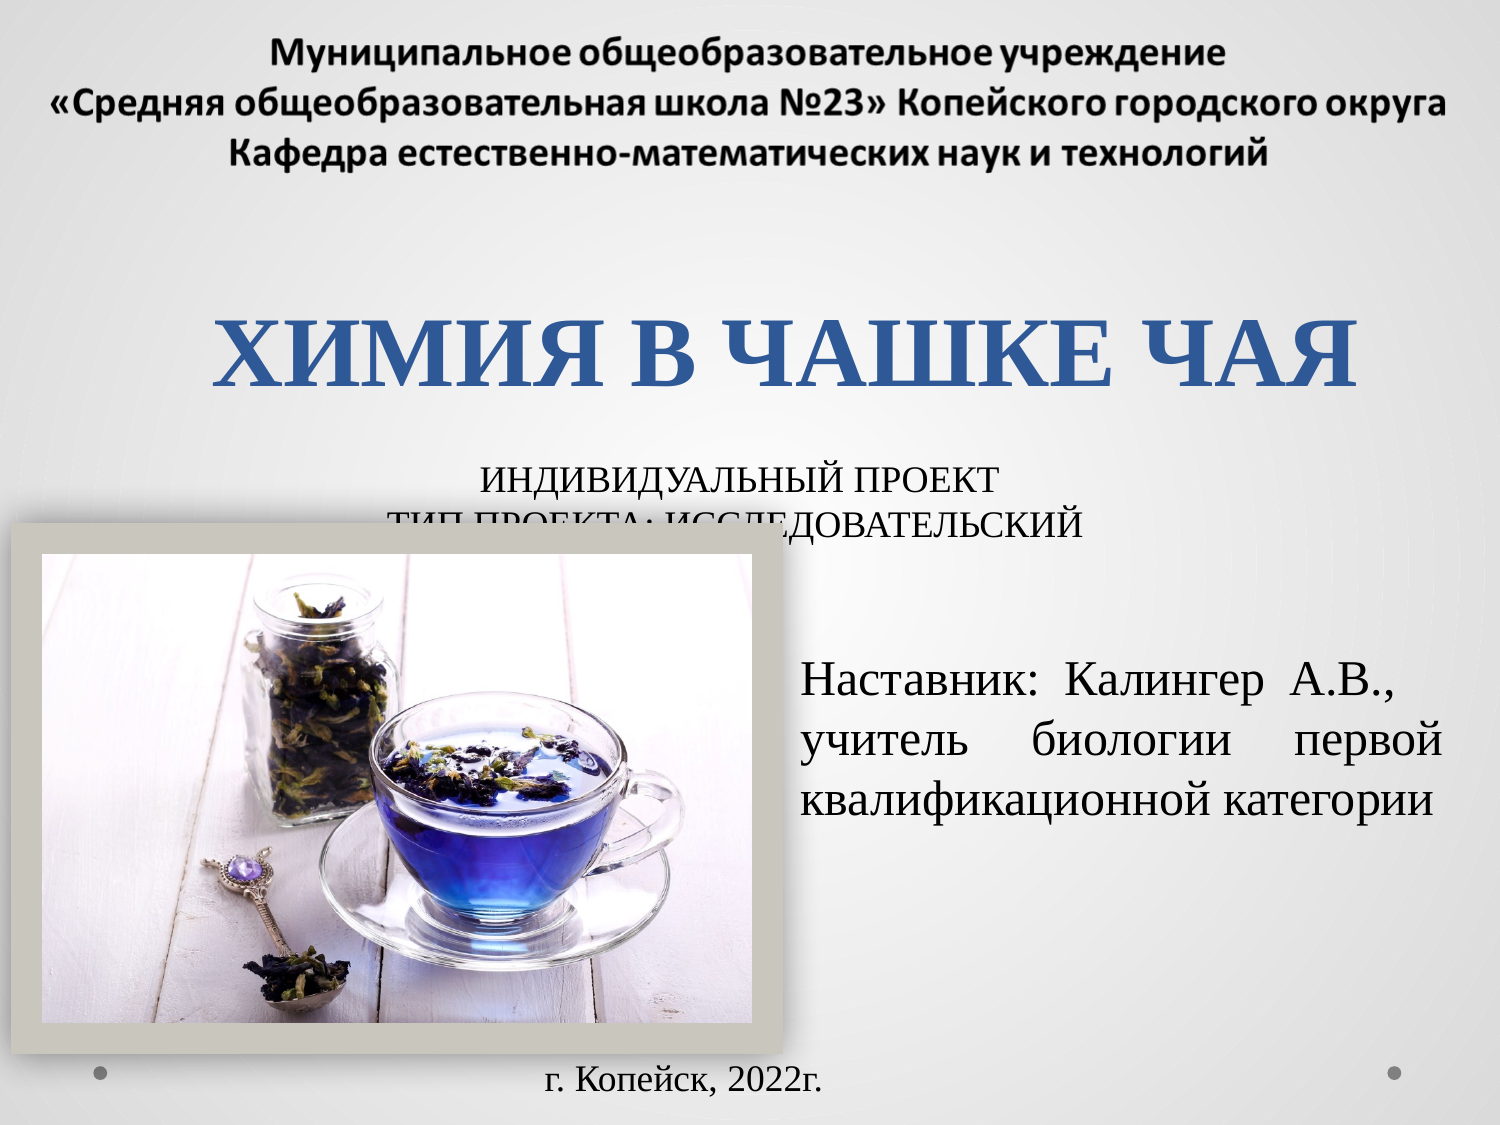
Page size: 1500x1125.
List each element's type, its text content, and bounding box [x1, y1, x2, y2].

text_box г. Копейск, 2022г. [529, 1047, 967, 1107]
picture [41, 553, 752, 1024]
text_box ИНДИВИДУАЛЬНЫЙ ПРОЕКТ ТИП ПРОЕКТА: ИССЛЕДОВАТЕЛЬСКИЙ [364, 447, 1115, 553]
picture [0, 0, 1498, 222]
title ХИМИЯ В ЧАШКЕ ЧАЯ [100, 230, 1471, 414]
subtitle Наставник: Калингер А.В., учитель биологии первой квалификационной категории [809, 637, 1459, 1011]
